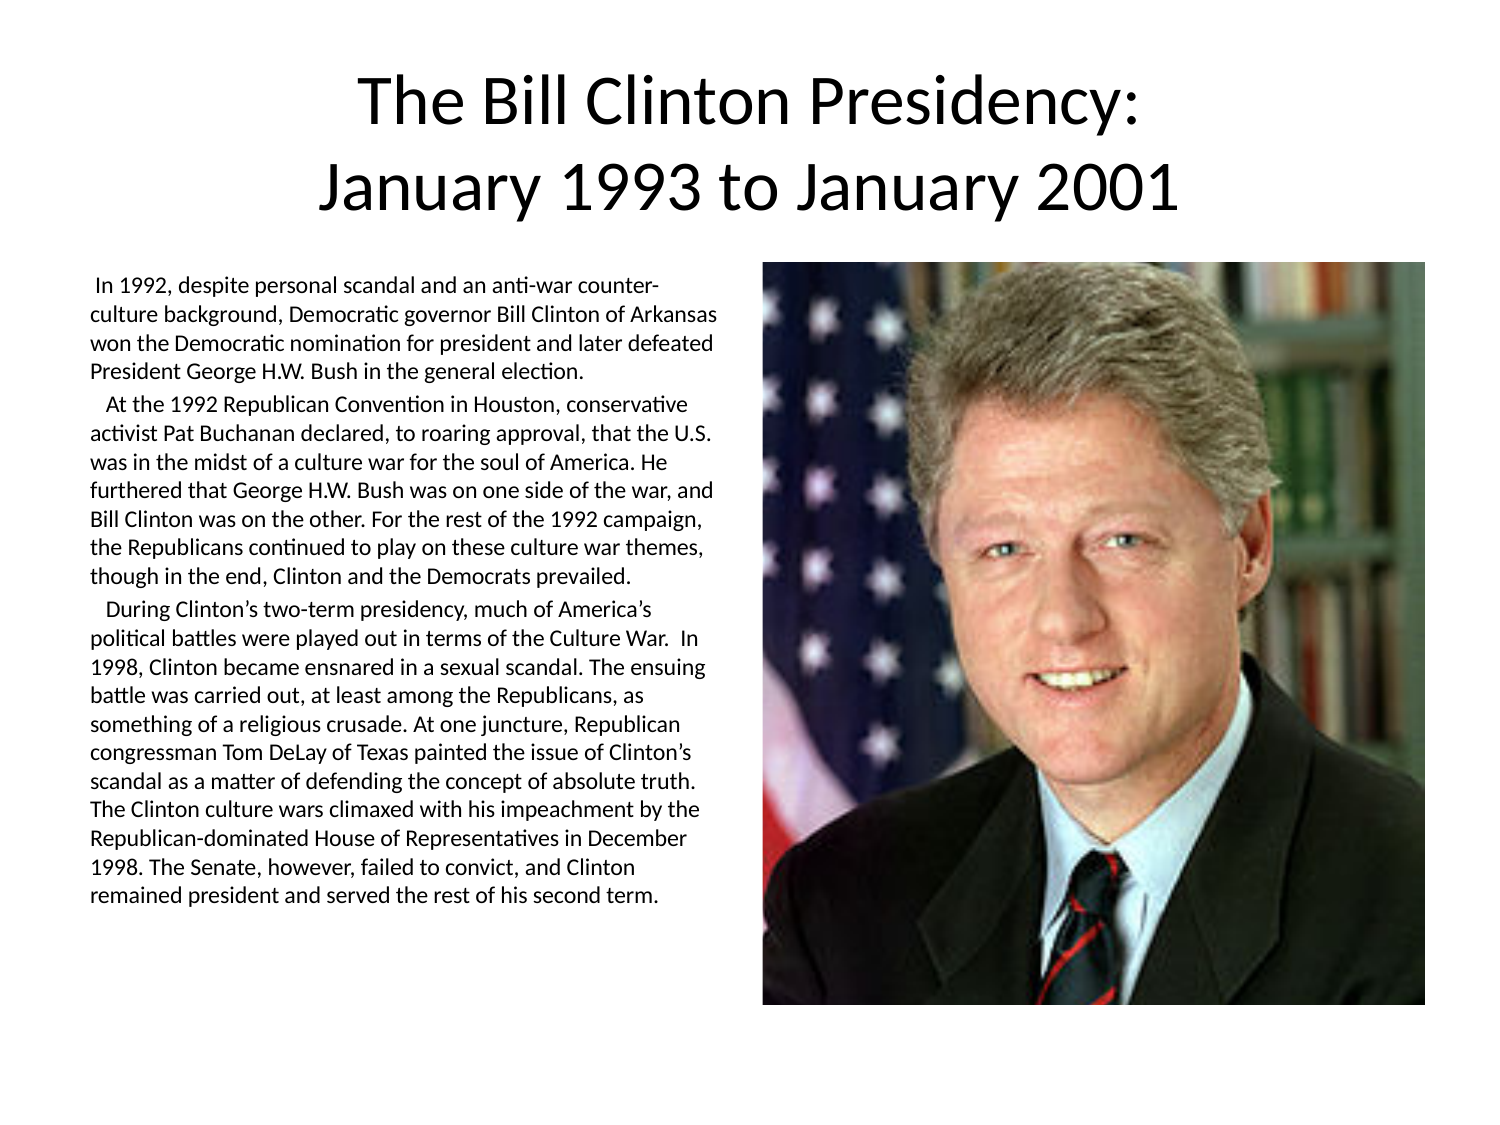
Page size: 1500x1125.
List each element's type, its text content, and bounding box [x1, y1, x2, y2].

title The Bill Clinton Presidency: January 1993 to January 2001 [75, 45, 1425, 233]
list In 1992, despite personal scandal and an anti-war counter-culture background, Democratic governor Bill Clinton of Arkansas won the Democratic nomination for president and later defeated President George H.W. Bush in the general election. At the 1992 Republican Convention in Houston, conservative activist Pat Buchanan declared, to roaring approval, that the U.S. was in the midst of a culture war for the soul of America. He furthered that George H.W. Bush was on one side of the war, and Bill Clinton was on the other. For the rest of the 1992 campaign, the Republicans continued to play on these culture war themes, though in the end, Clinton and the Democrats prevailed. During Clinton’s two-term presidency, much of America’s political battles were played out in terms of the Culture War. In 1998, Clinton became ensnared in a sexual scandal. The ensuing battle was carried out, at least among the Republicans, as something of a religious crusade. At one juncture, Republican congressman Tom DeLay of Texas painted the issue of Clinton’s scandal as a matter of defending the concept of absolute truth. The Clinton culture wars climaxed with his impeachment by the Republican-dominated House of Representatives in December 1998. The Senate, however, failed to convict, and Clinton remained president and served the rest of his second term. [75, 262, 738, 1005]
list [762, 262, 1426, 1006]
